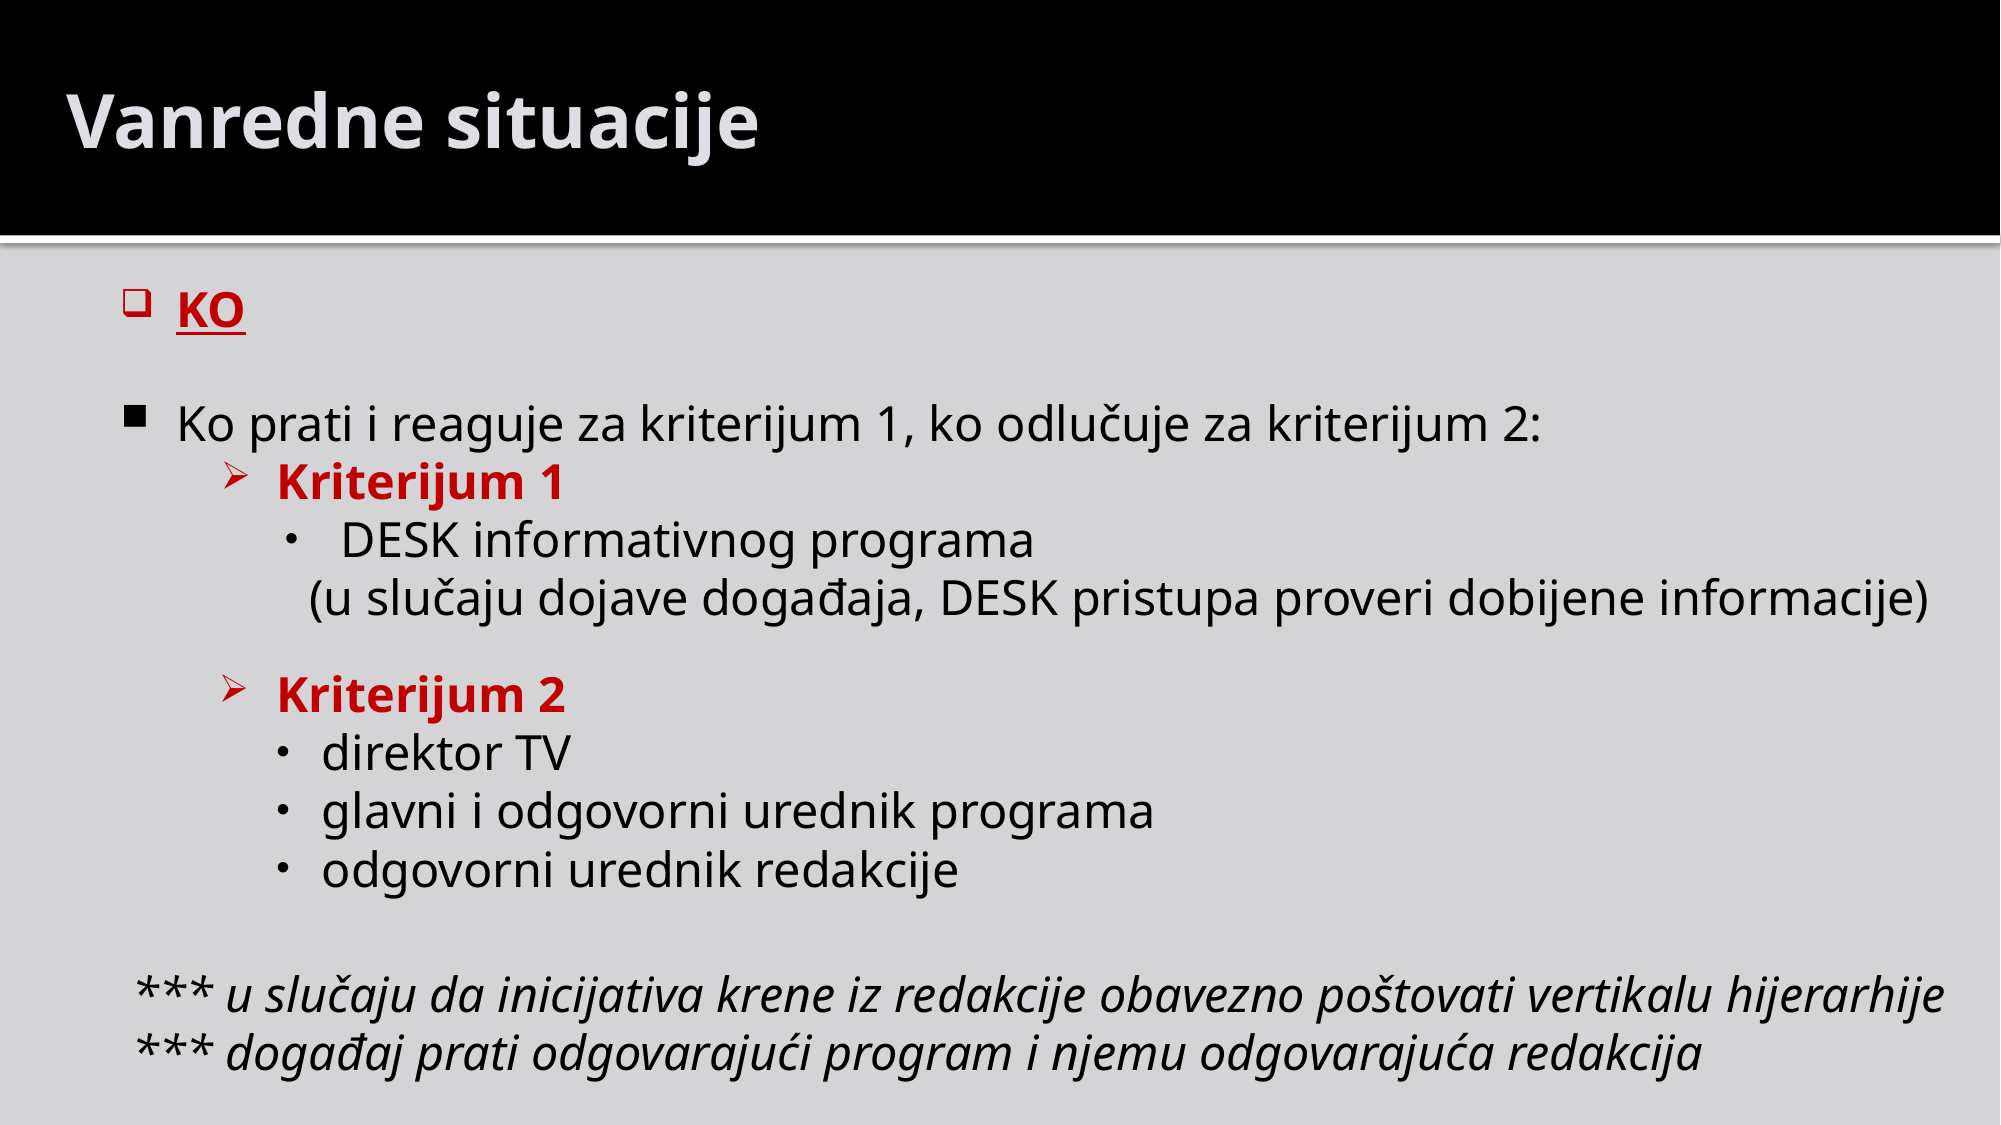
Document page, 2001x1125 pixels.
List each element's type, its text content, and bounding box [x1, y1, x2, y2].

text_box Vanredne situacije [12, 12, 1650, 225]
list KO Ko prati i reaguje za kriterijum 1, ko odlučuje za kriterijum 2: Kriterijum 1 DESK informativnog programa (u slučaju dojave događaja, DESK pristupa proveri dobijene informacije) Kriterijum 2 direktor TV glavni i odgovorni urednik programa odgovorni urednik redakcije *** u slučaju da inicijativa krene iz redakcije obavezno poštovati vertikalu hijerarhije *** događaj prati odgovarajući program i njemu odgovarajuća redakcija [24, 237, 1975, 1125]
